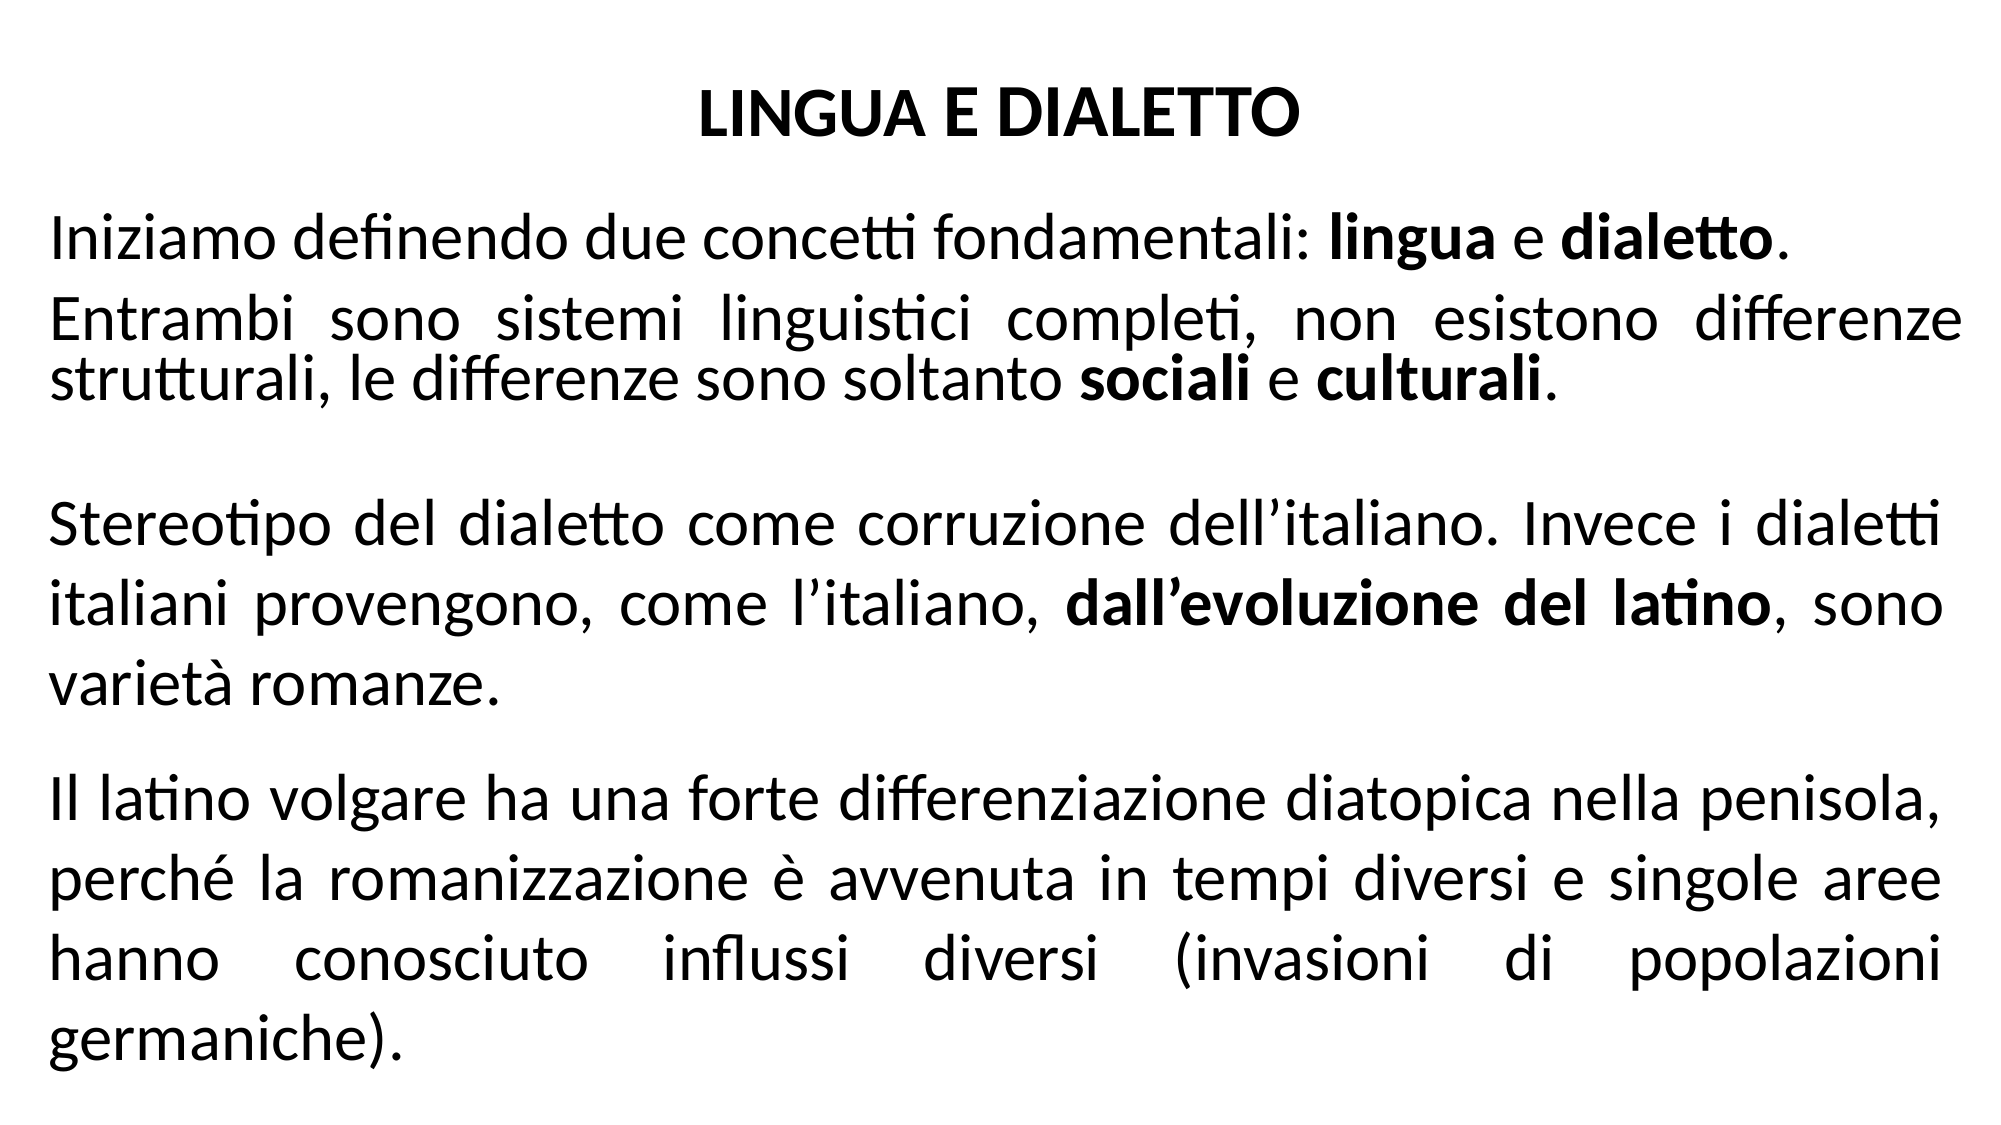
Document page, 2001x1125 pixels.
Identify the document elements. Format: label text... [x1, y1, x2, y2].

text_box Stereotipo del dialetto come corruzione dell’italiano. Invece i dialetti italiani provengono, come l’italiano, dall’evoluzione del latino, sono varietà romanze. Il latino volgare ha una forte differenziazione diatopica nella penisola, perché la romanizzazione è avvenuta in tempi diversi e singole aree hanno conosciuto influssi diversi (invasioni di popolazioni germaniche). [34, 471, 1960, 1081]
title LINGUA E DIALETTO [137, 34, 1863, 199]
text_box Iniziamo definendo due concetti fondamentali: lingua e dialetto. Entrambi sono sistemi linguistici completi, non esistono differenze strutturali, le differenze sono soltanto sociali e culturali. [34, 204, 1980, 512]
